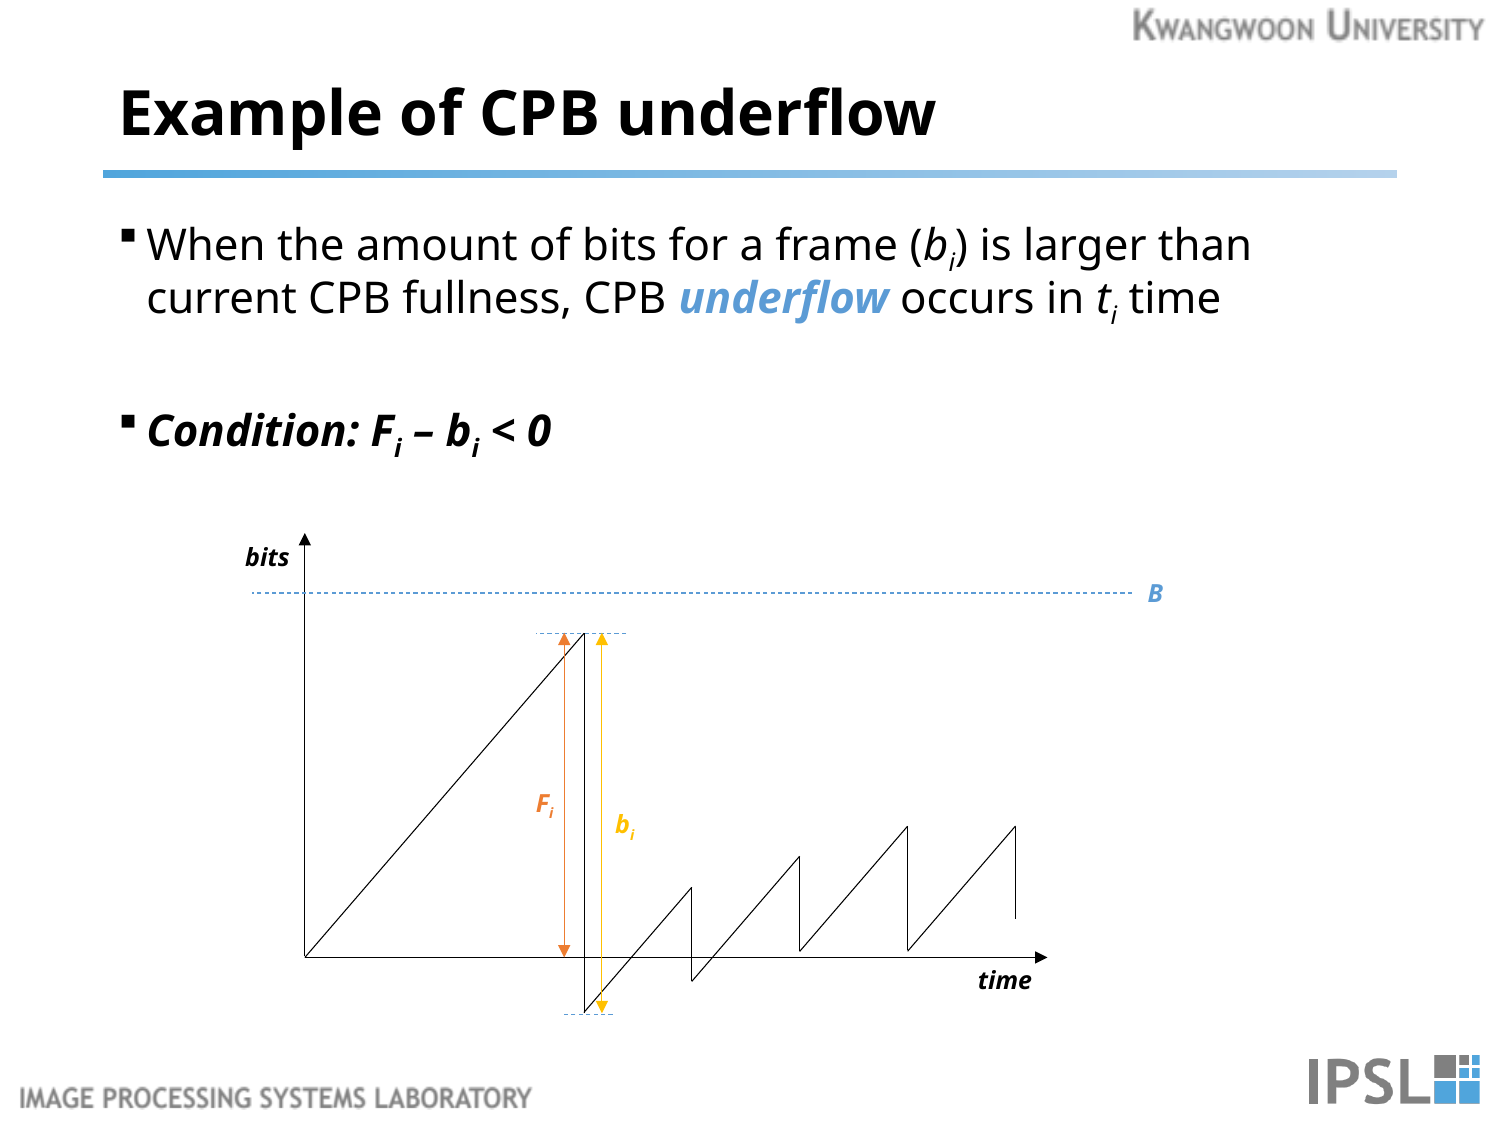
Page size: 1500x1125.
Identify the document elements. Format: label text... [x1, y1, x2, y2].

list When the amount of bits for a frame (bi) is larger than current CPB fullness, CPB underflow occurs in ti time Condition: Fi – bi < 0 [103, 209, 1397, 1014]
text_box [230, 532, 1179, 1015]
title Example of CPB underflow [103, 59, 1397, 171]
